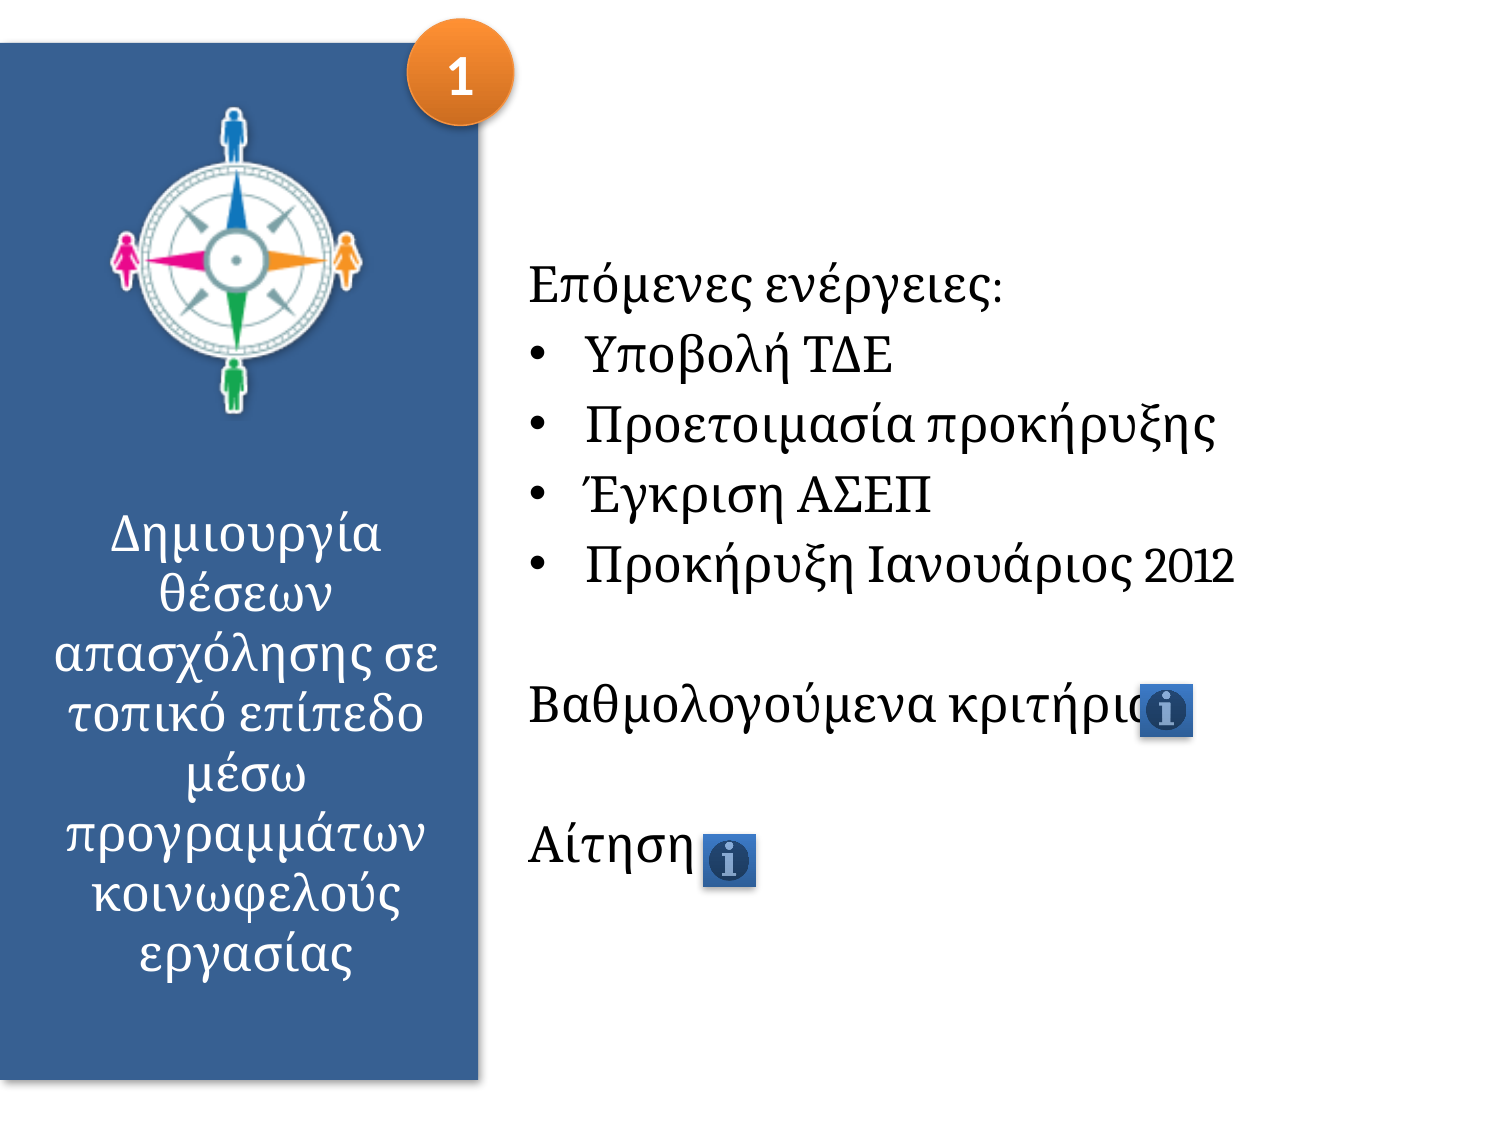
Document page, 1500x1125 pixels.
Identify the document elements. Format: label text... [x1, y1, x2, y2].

text_box [702, 834, 756, 888]
text_box [1139, 683, 1193, 737]
text_box Δημιουργία θέσεων απασχόλησης σε τοπικό επίπεδο μέσω προγραμμάτων κοινωφελούς εργασίας [0, 42, 479, 1080]
picture [104, 101, 374, 421]
list Επόμενες ενέργειες: Υποβολή ΤΔΕ Προετοιμασία προκήρυξης Έγκριση ΑΣΕΠ Προκήρυξη Ιανουάριος 2012 Βαθμολογούμενα κριτήρια Αίτηση [513, 42, 1471, 1083]
text_box 1 [406, 18, 515, 127]
